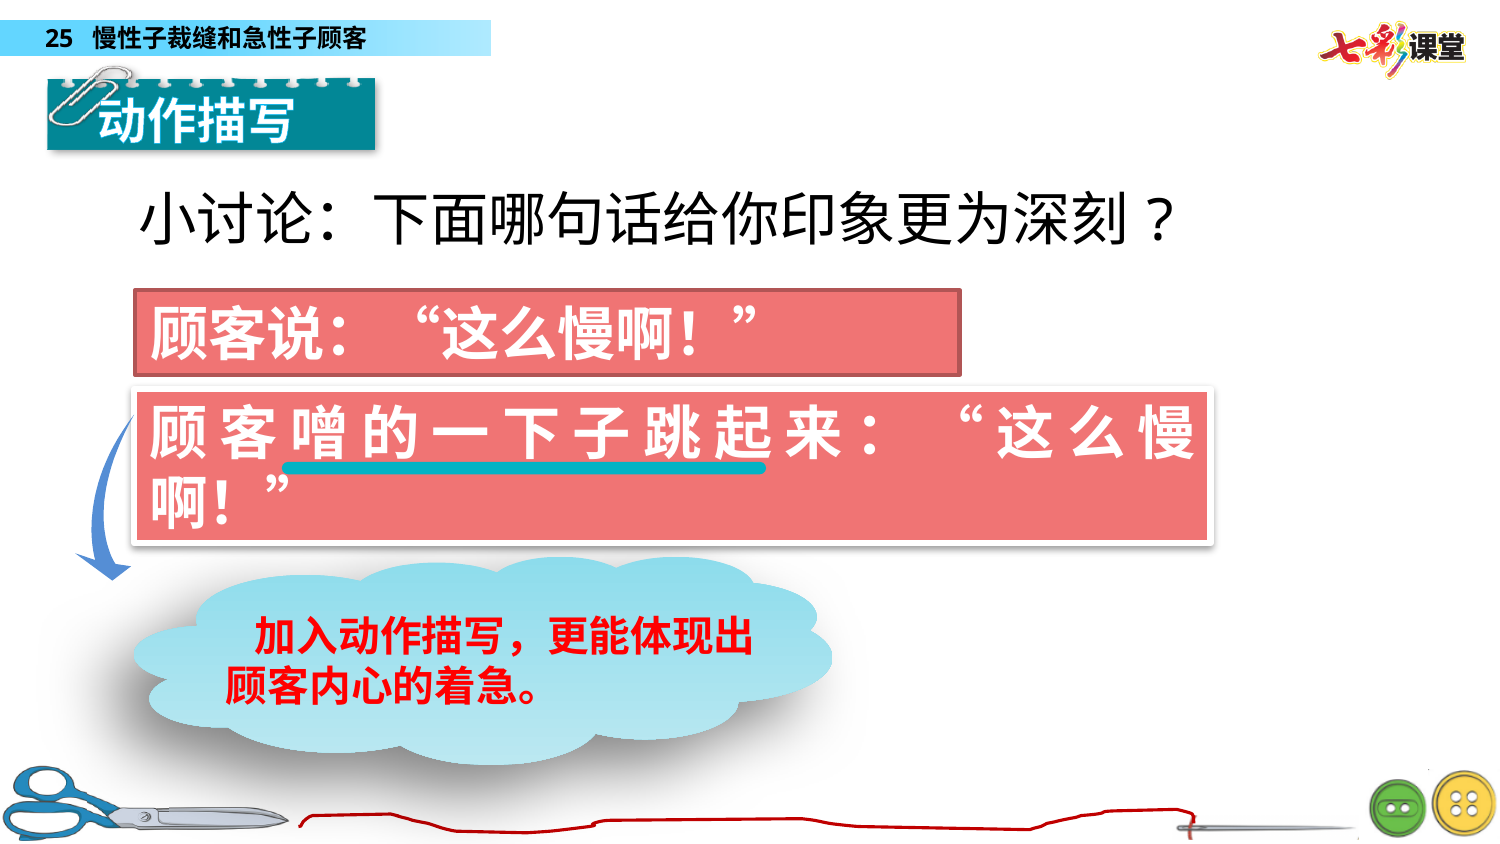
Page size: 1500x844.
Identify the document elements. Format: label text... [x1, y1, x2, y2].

text_box [279, 459, 769, 477]
text_box 小讨论：下面哪句话给你印象更为深刻? [123, 174, 1459, 260]
picture [44, 62, 376, 152]
picture [0, 764, 290, 844]
text_box [75, 414, 135, 581]
text_box 顾客说：“这么慢啊！” [133, 288, 962, 377]
text_box 顾客噌的一下子跳起来：“这么慢啊！” [131, 386, 1214, 546]
picture [1173, 816, 1358, 839]
picture [1316, 20, 1468, 80]
picture [1365, 769, 1500, 839]
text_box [134, 555, 833, 765]
